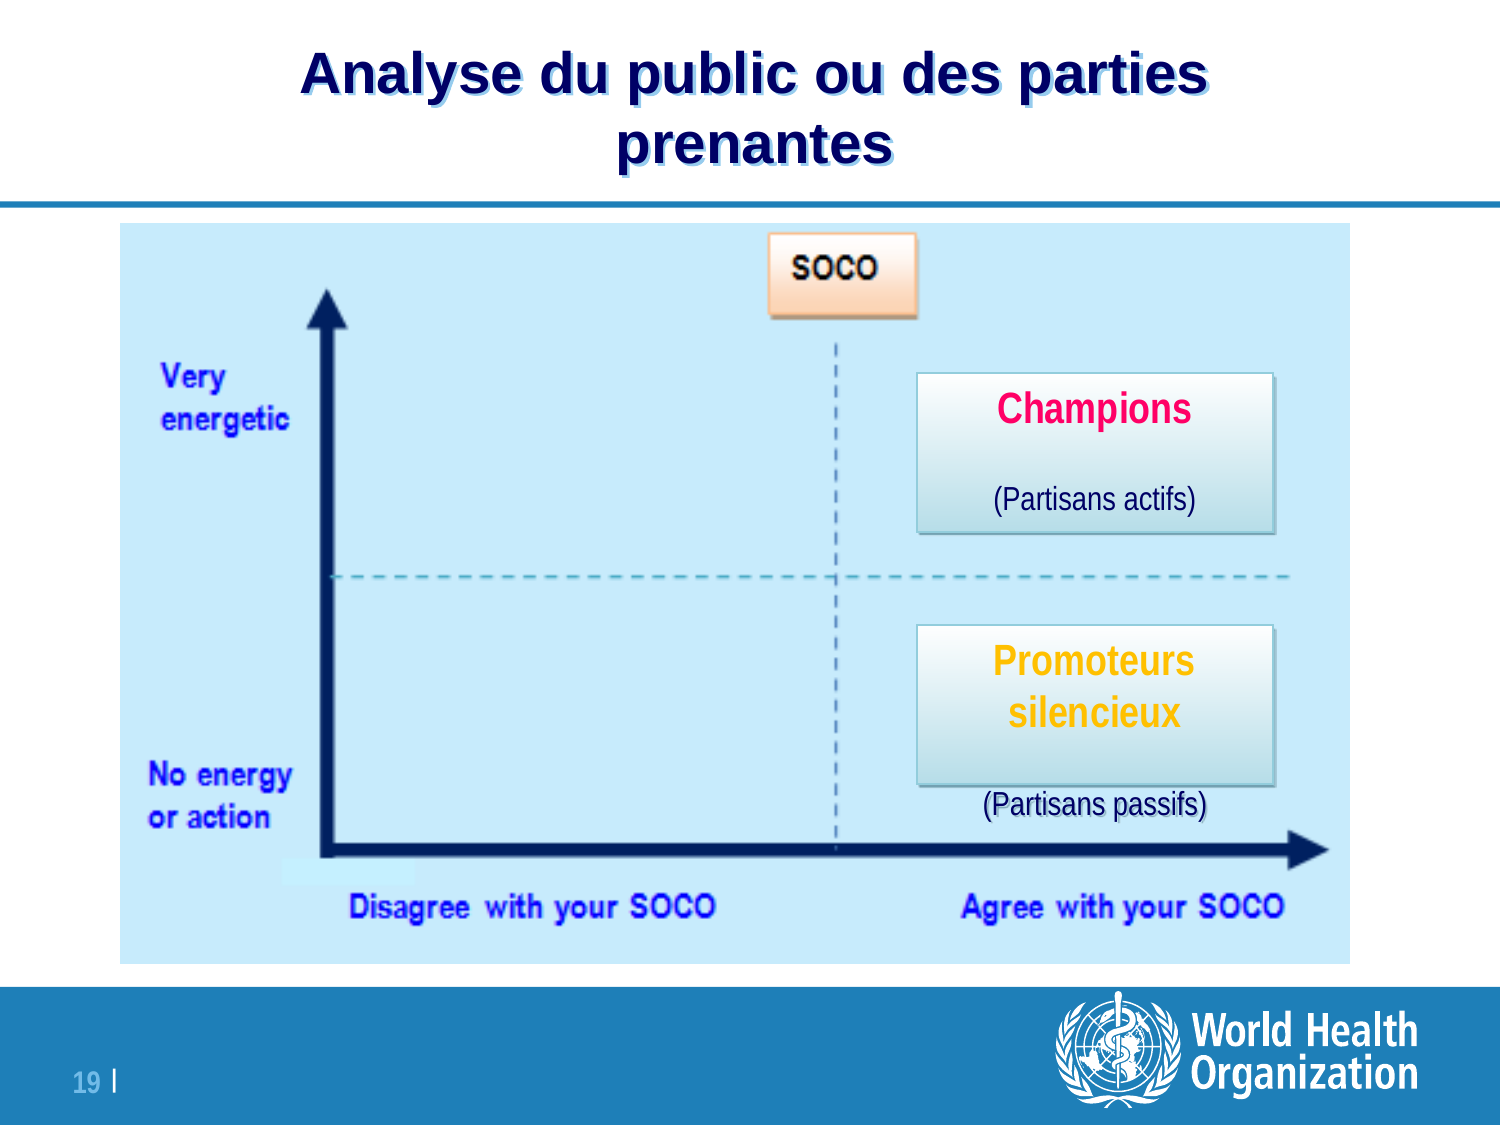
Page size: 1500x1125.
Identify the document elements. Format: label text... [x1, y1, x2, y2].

title Analyse du public ou des parties prenantes [227, 63, 1283, 147]
picture [120, 223, 1350, 964]
